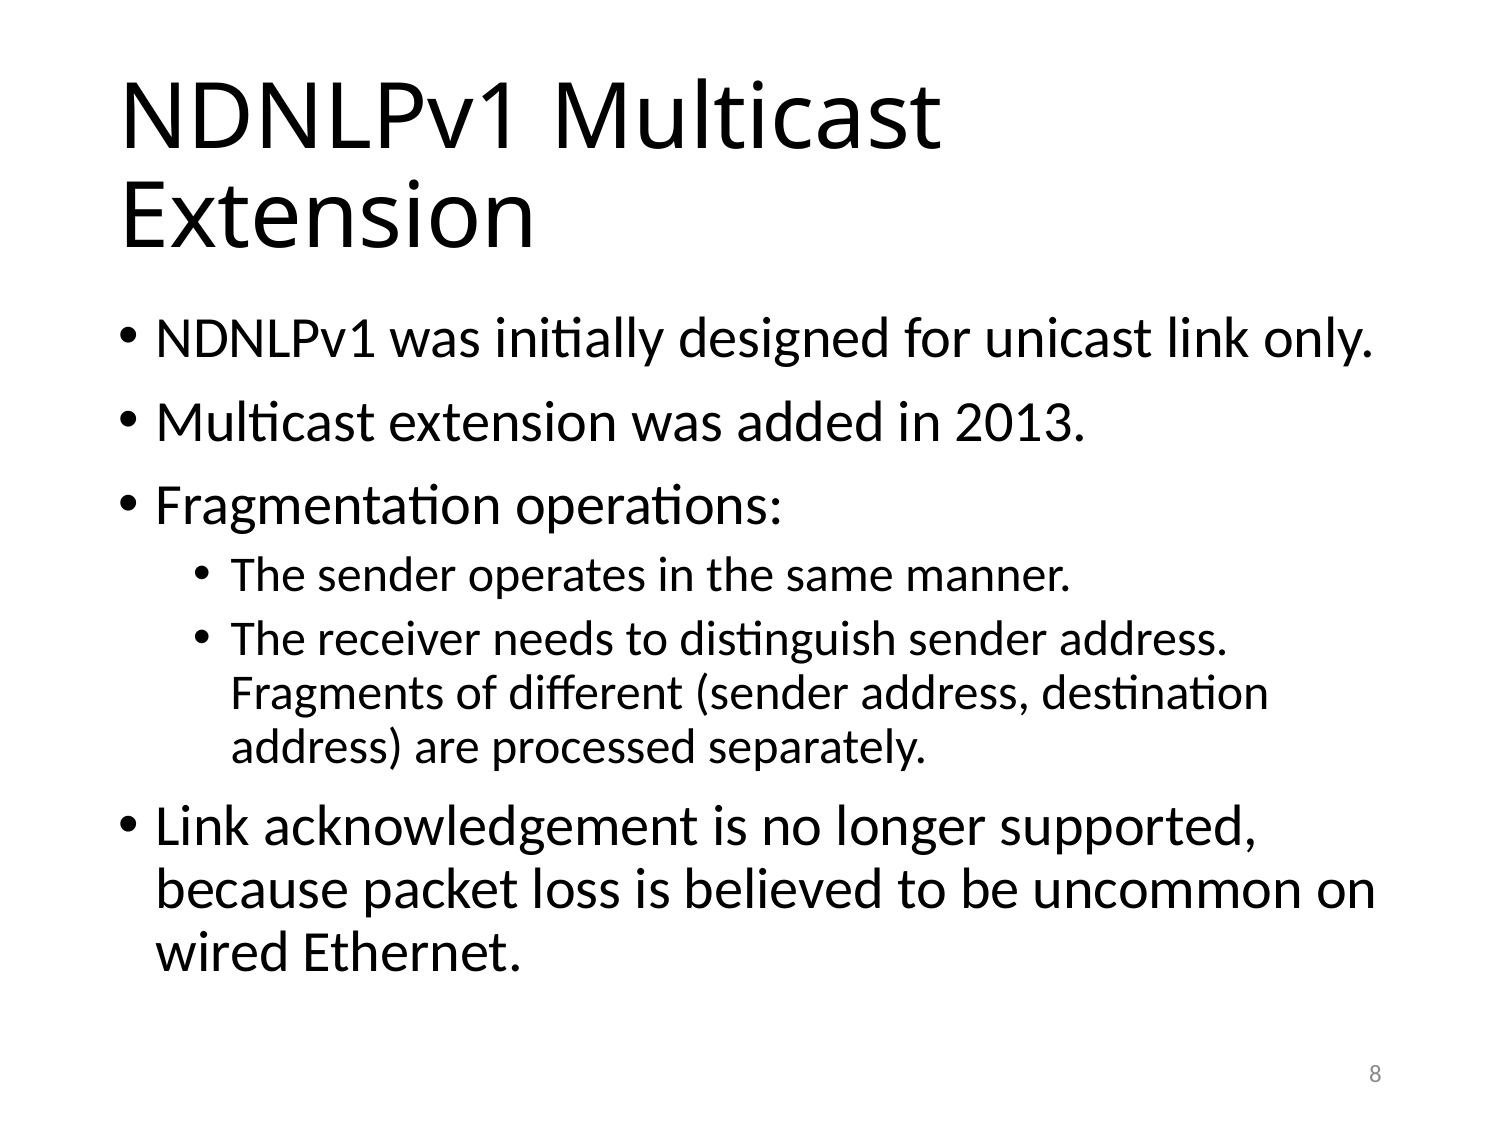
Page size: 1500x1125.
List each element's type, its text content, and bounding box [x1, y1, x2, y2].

slide_number 8 [1059, 1042, 1397, 1103]
list NDNLPv1 was initially designed for unicast link only. Multicast extension was added in 2013. Fragmentation operations: The sender operates in the same manner. The receiver needs to distinguish sender address. Fragments of different (sender address, destination address) are processed separately. Link acknowledgement is no longer supported, because packet loss is believed to be uncommon on wired Ethernet. [103, 299, 1397, 1014]
title NDNLPv1 Multicast Extension [103, 59, 1397, 278]
